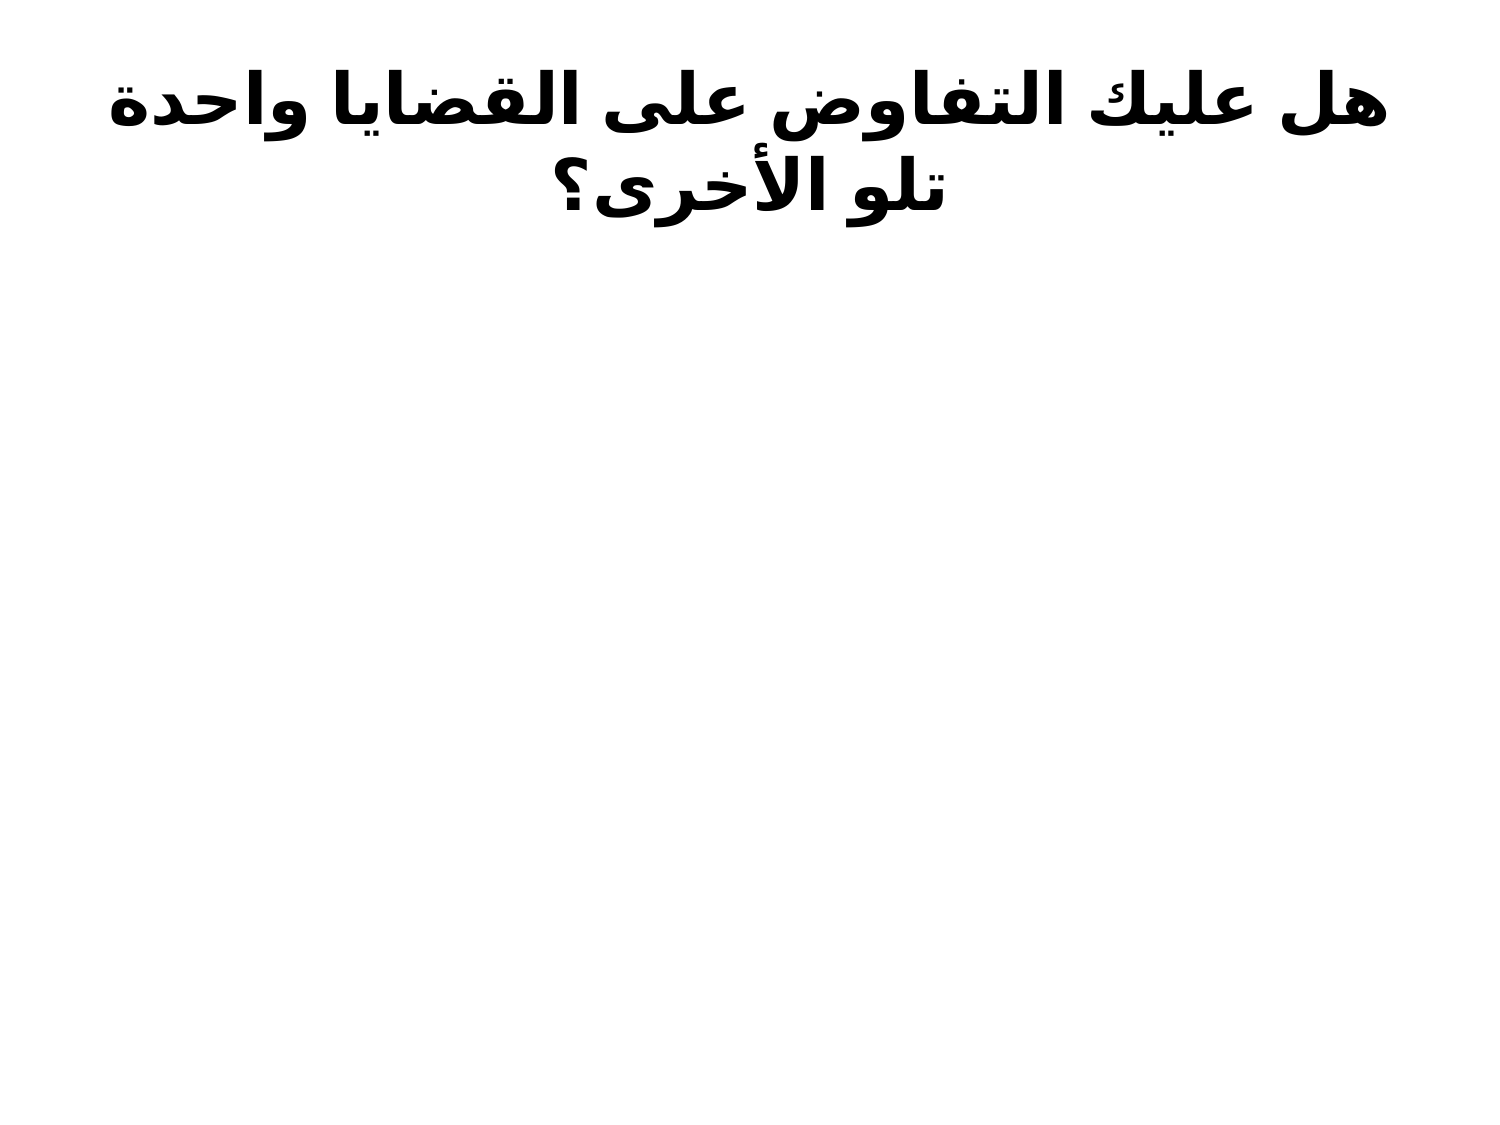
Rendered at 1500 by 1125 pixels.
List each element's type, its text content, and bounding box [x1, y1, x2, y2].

title هل عليك التفاوض على القضايا واحدة تلو الأخرى؟ [75, 45, 1425, 233]
